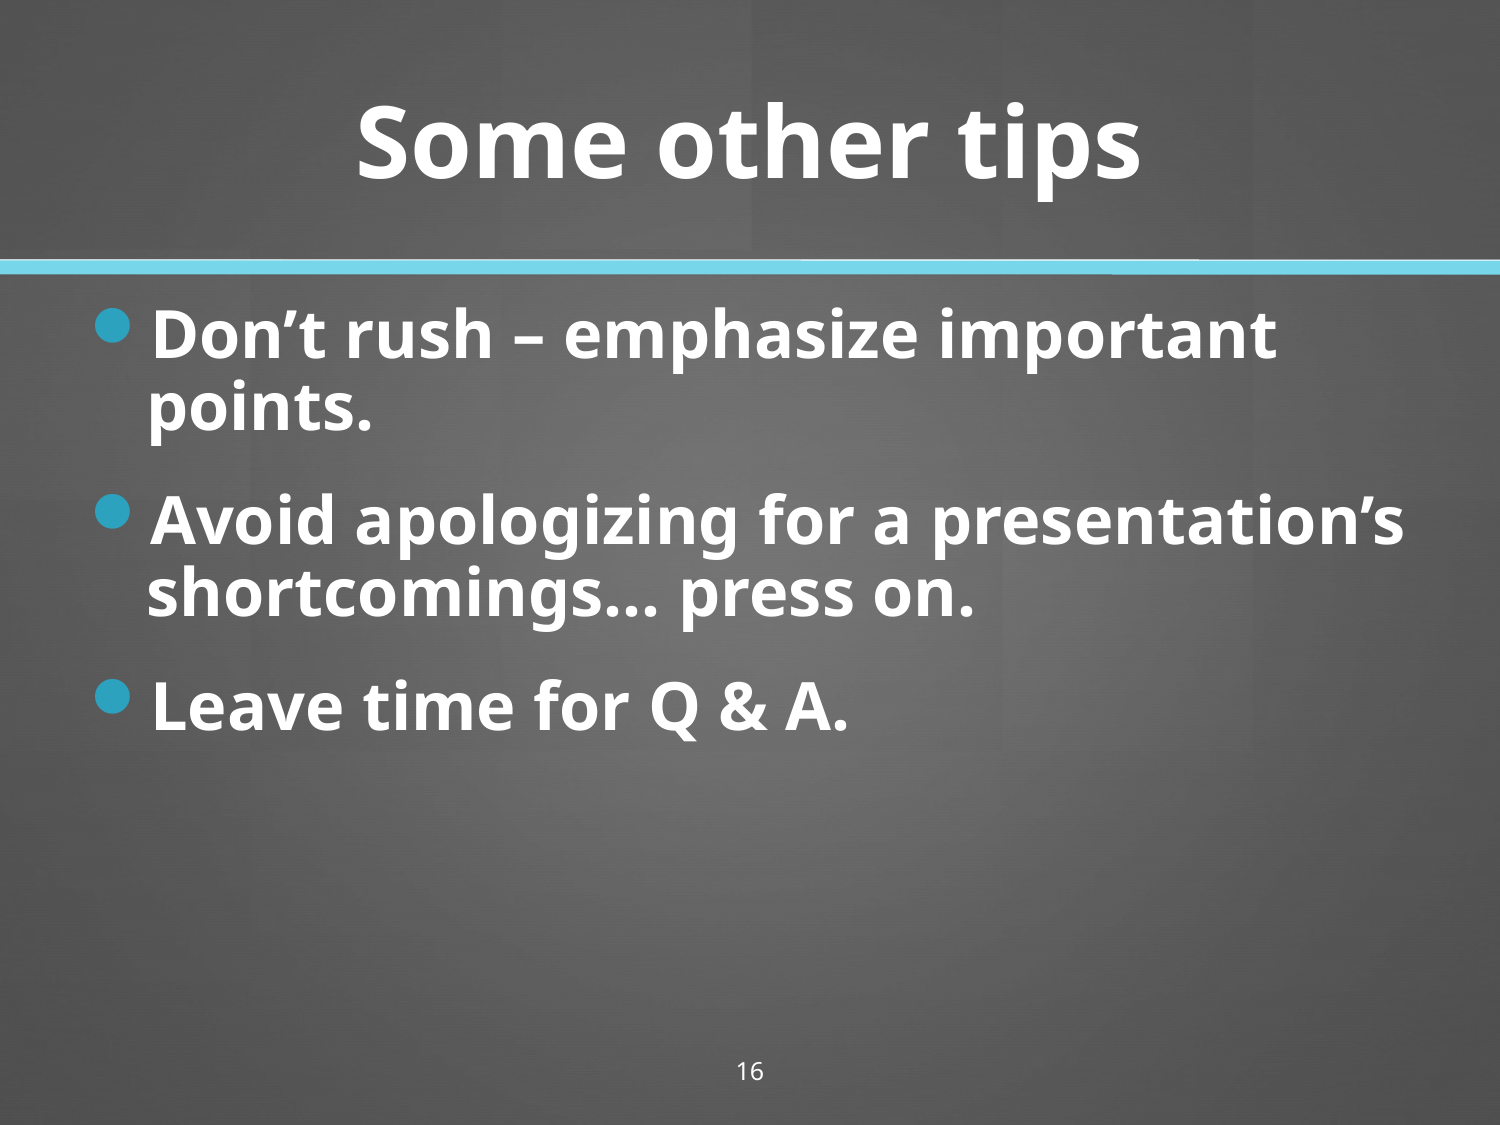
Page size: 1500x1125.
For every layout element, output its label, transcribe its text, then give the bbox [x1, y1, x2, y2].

list Don’t rush – emphasize important points. Avoid apologizing for a presentation’s shortcomings… press on. Leave time for Q & A. [75, 293, 1425, 1079]
title Some other tips [75, 45, 1425, 233]
slide_number 16 [699, 1042, 800, 1103]
